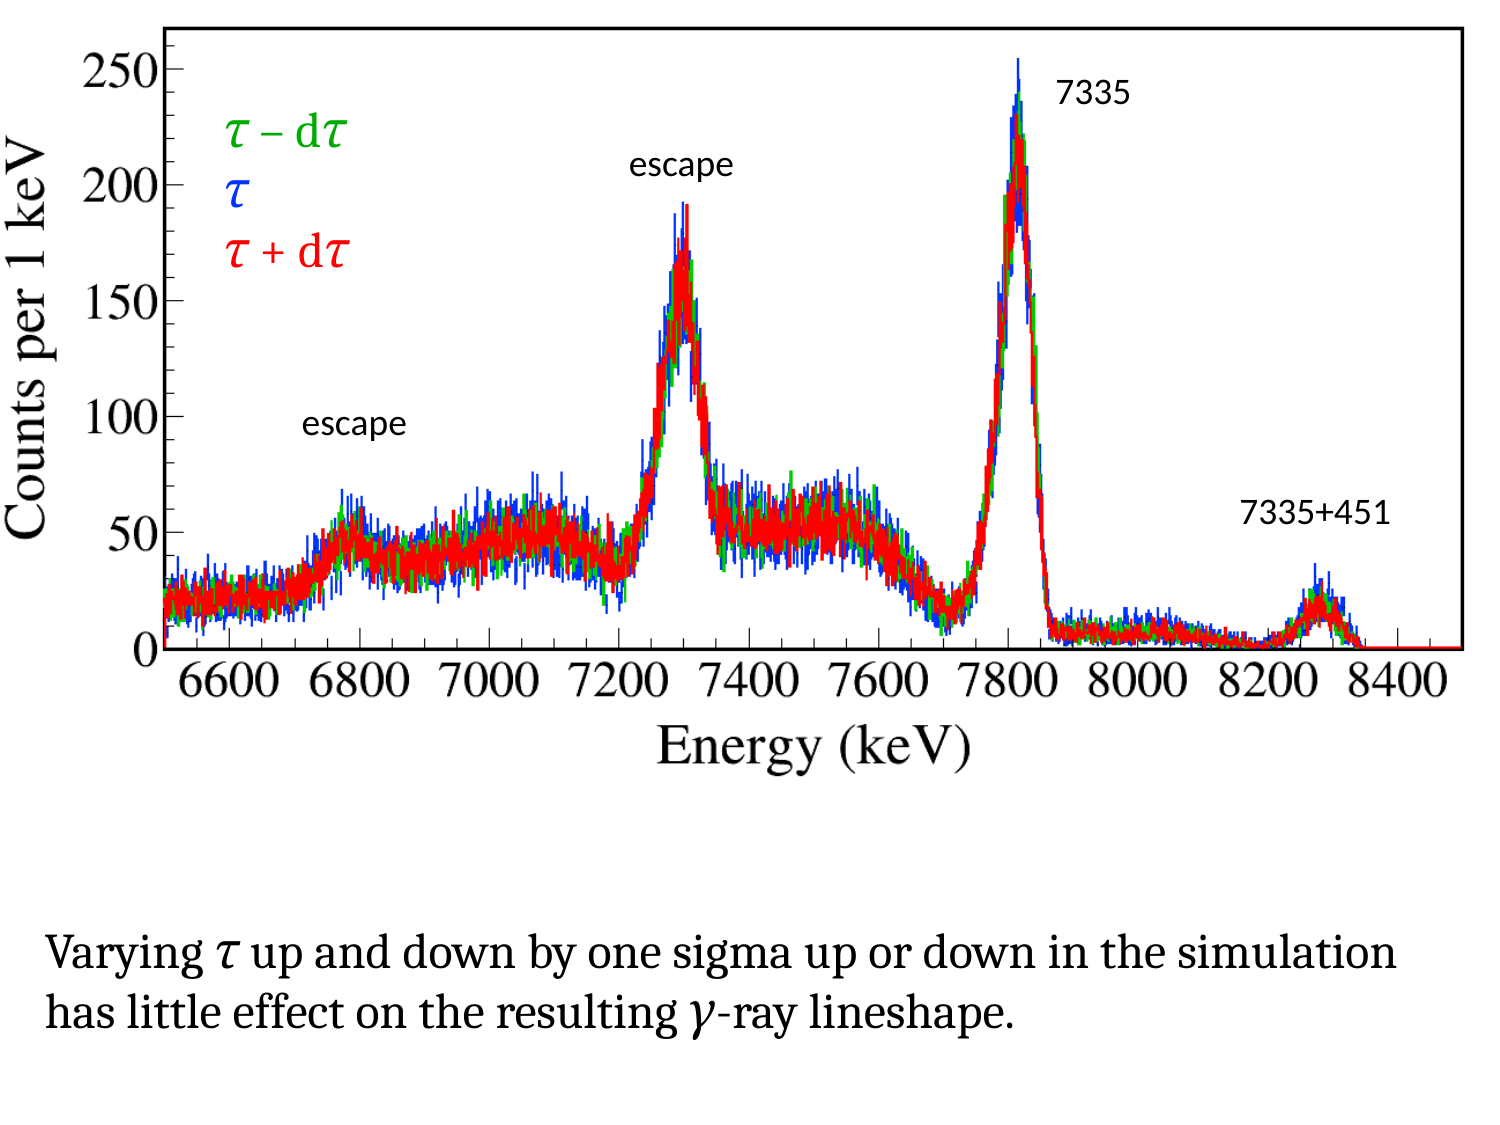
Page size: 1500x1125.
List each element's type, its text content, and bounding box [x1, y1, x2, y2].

picture [0, 0, 1500, 782]
text_box Varying τ up and down by one sigma up or down in the simulation has little effect on the resulting γ-ray lineshape. [29, 910, 1468, 1046]
